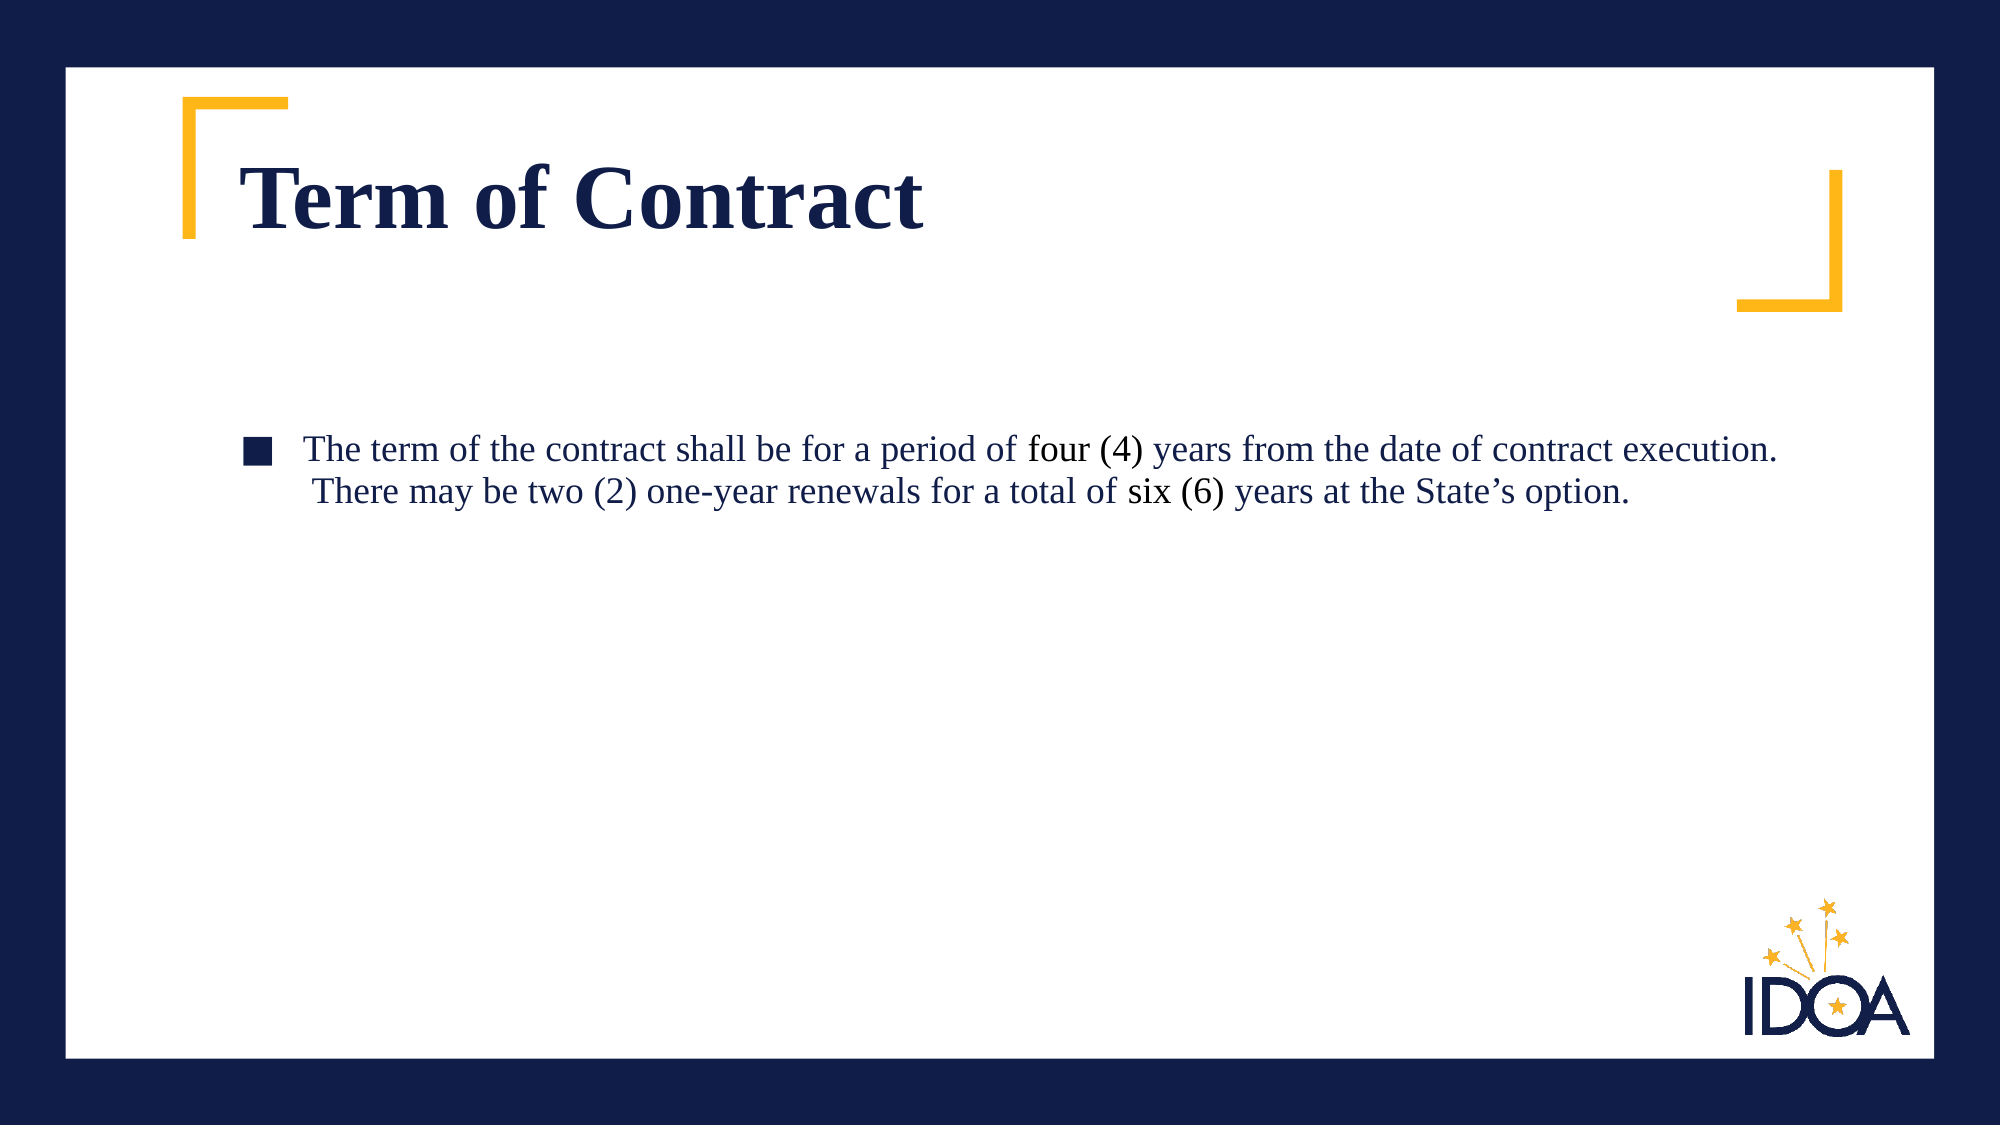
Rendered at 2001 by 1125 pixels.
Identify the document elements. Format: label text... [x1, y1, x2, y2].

picture [1702, 857, 1959, 1114]
list The term of the contract shall be for a period of four (4) years from the date of contract execution. There may be two (2) one-year renewals for a total of six (6) years at the State’s option. [225, 375, 1800, 851]
title Term of Contract [225, 142, 1800, 279]
